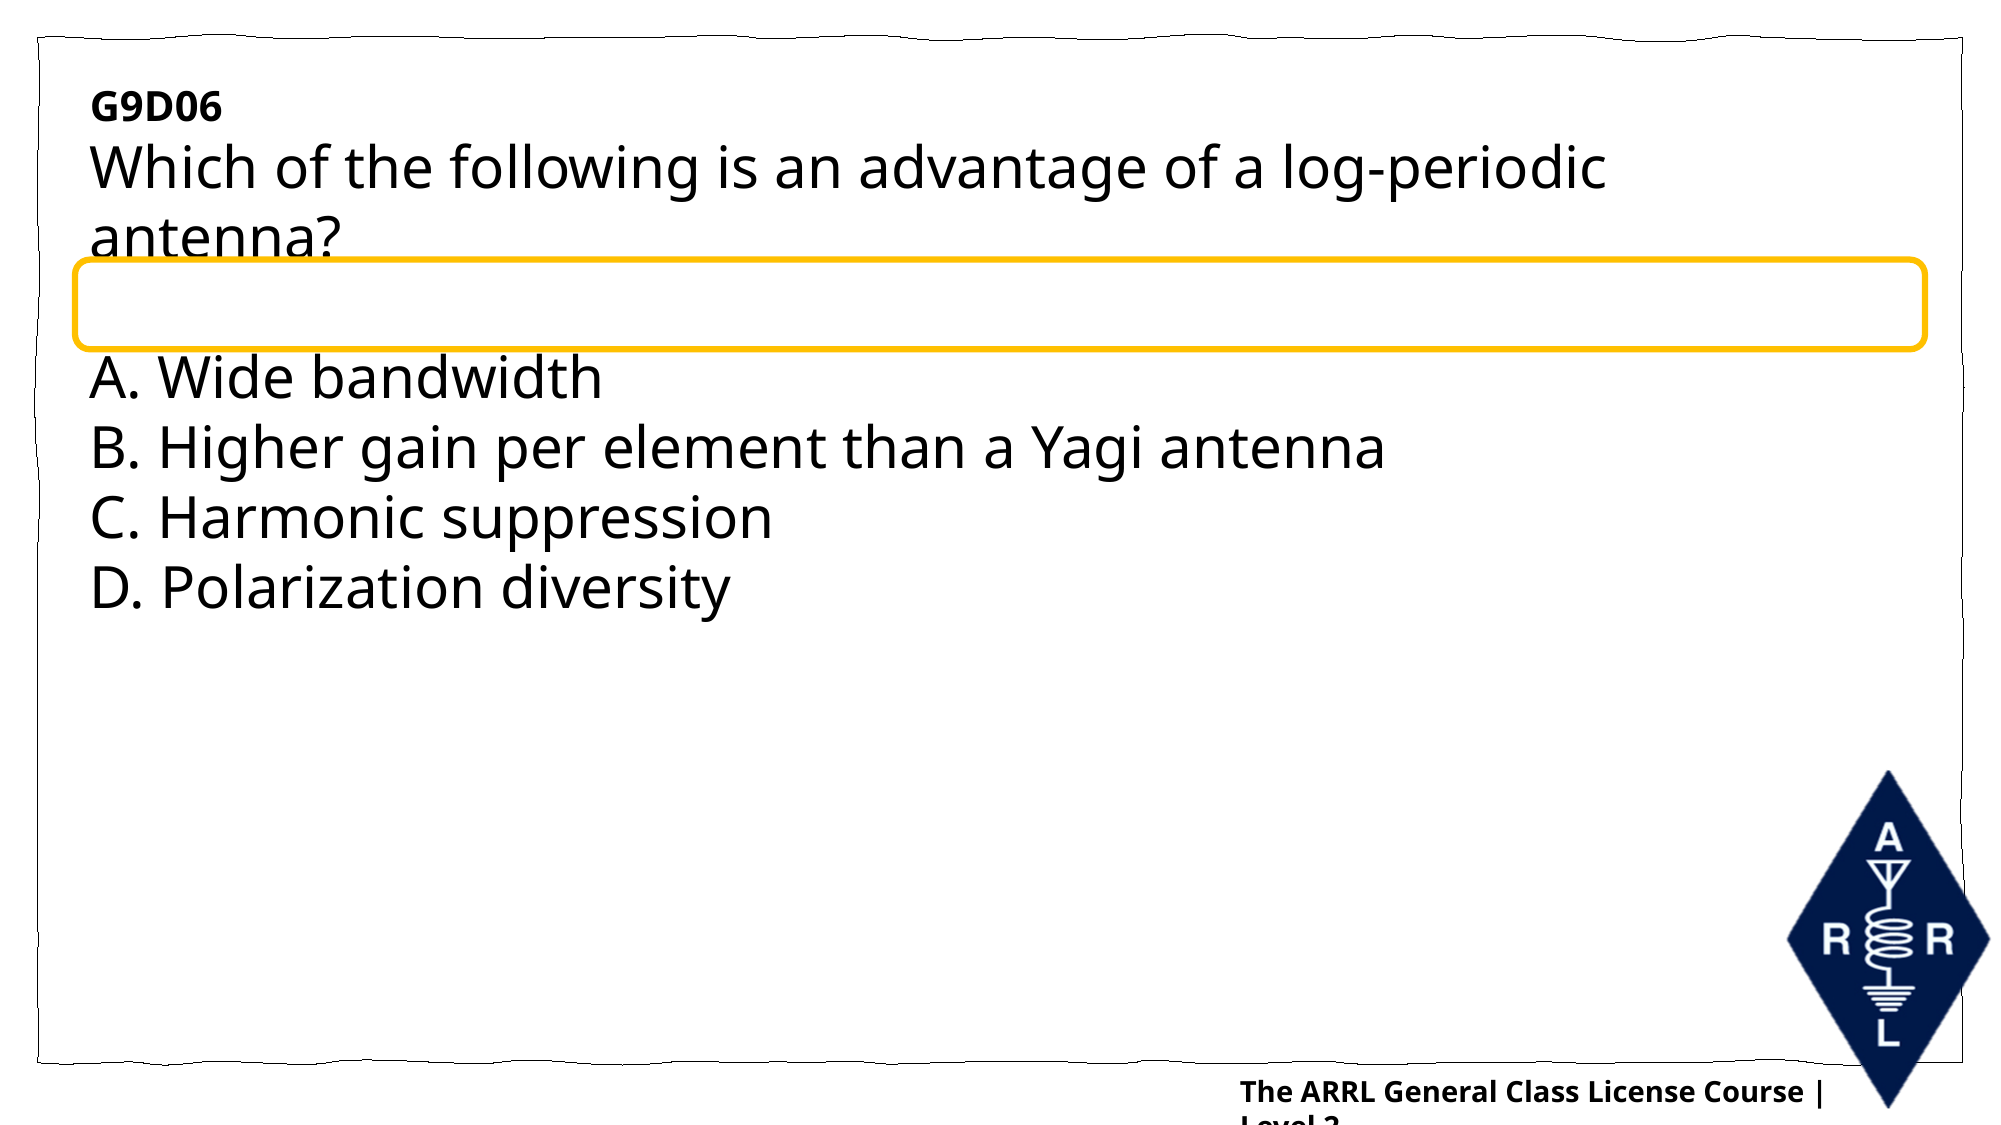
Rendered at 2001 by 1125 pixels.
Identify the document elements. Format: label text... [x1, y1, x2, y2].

picture [1773, 752, 1999, 1125]
text_box G9D06 Which of the following is an advantage of a log-periodic antenna? A. Wide bandwidth B. Higher gain per element than a Yagi antenna C. Harmonic suppression D. Polarization diversity [75, 72, 1850, 266]
text_box [73, 258, 1927, 351]
text_box G9D06 Which of the following is an advantage of a log-periodic antenna? A. Wide bandwidth B. Higher gain per element than a Yagi antenna C. Harmonic suppression D. Polarization diversity [75, 343, 1850, 628]
